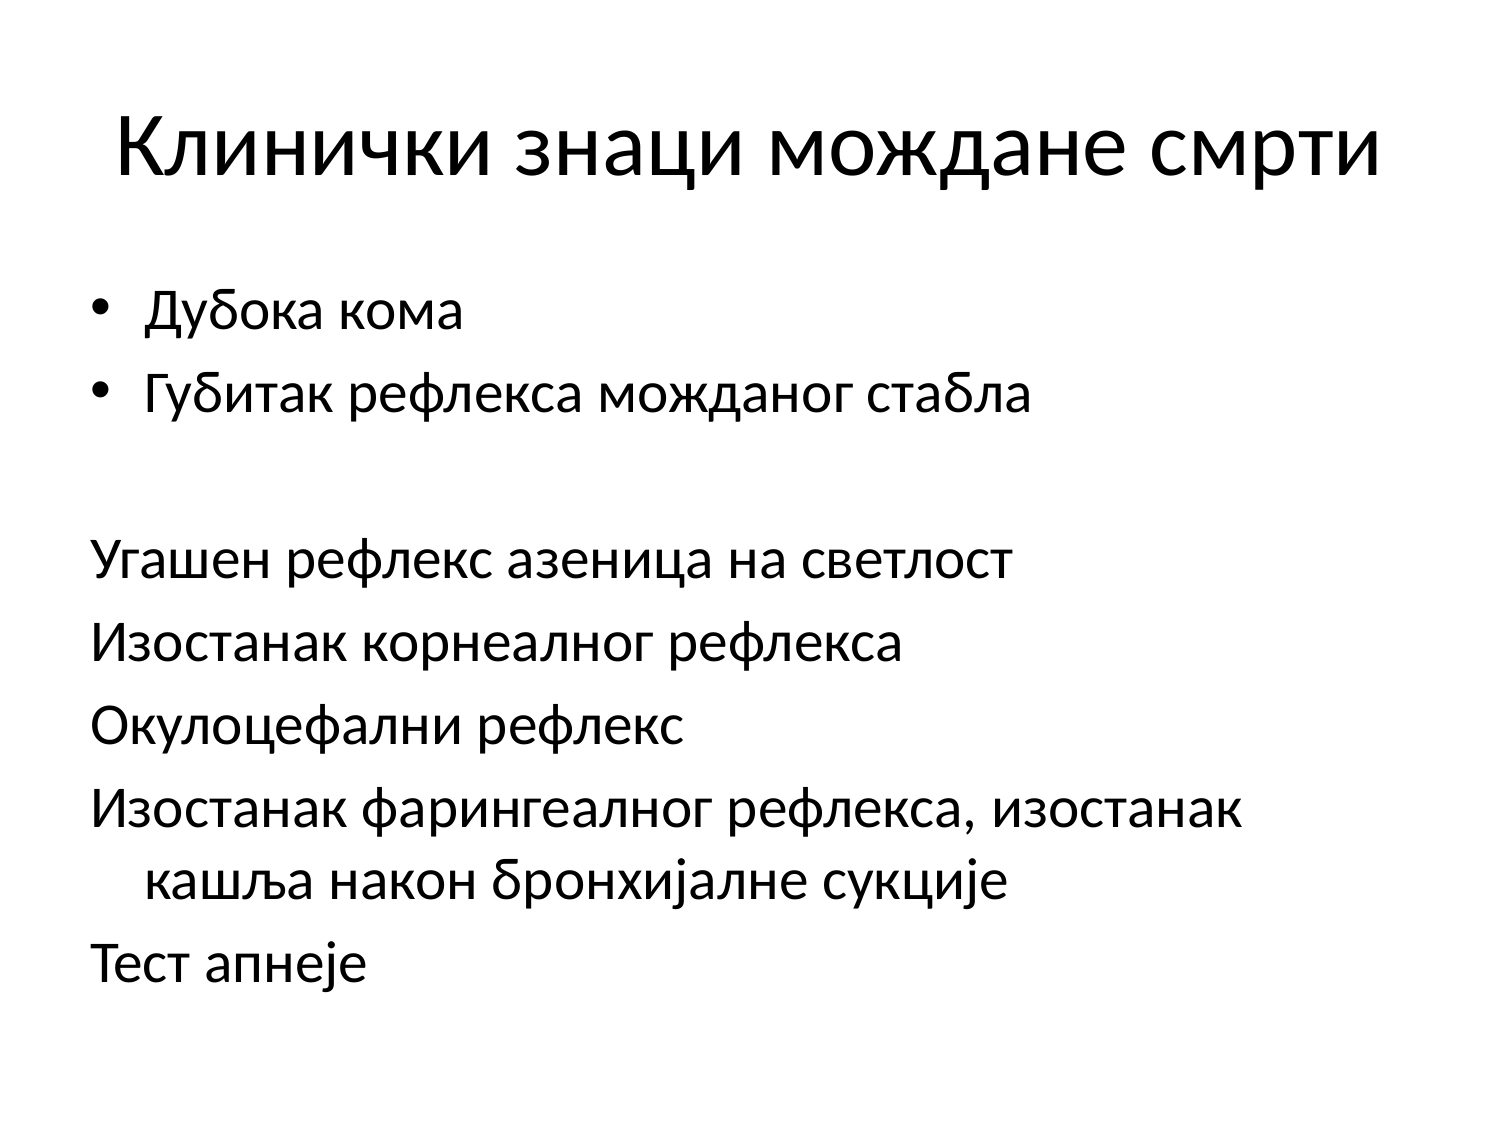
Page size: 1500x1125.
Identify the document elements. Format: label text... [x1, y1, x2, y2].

title Клинички знаци мождане смрти [75, 45, 1425, 233]
list Дубока кома Губитак рефлекса можданог стабла Угашен рефлекс азеница на светлост Изостанак корнеалног рефлекса Окулоцефални рефлекс Изостанак фарингеалног рефлекса, изостанак кашља након бронхијалне сукције Тест апнеје [75, 262, 1425, 1005]
